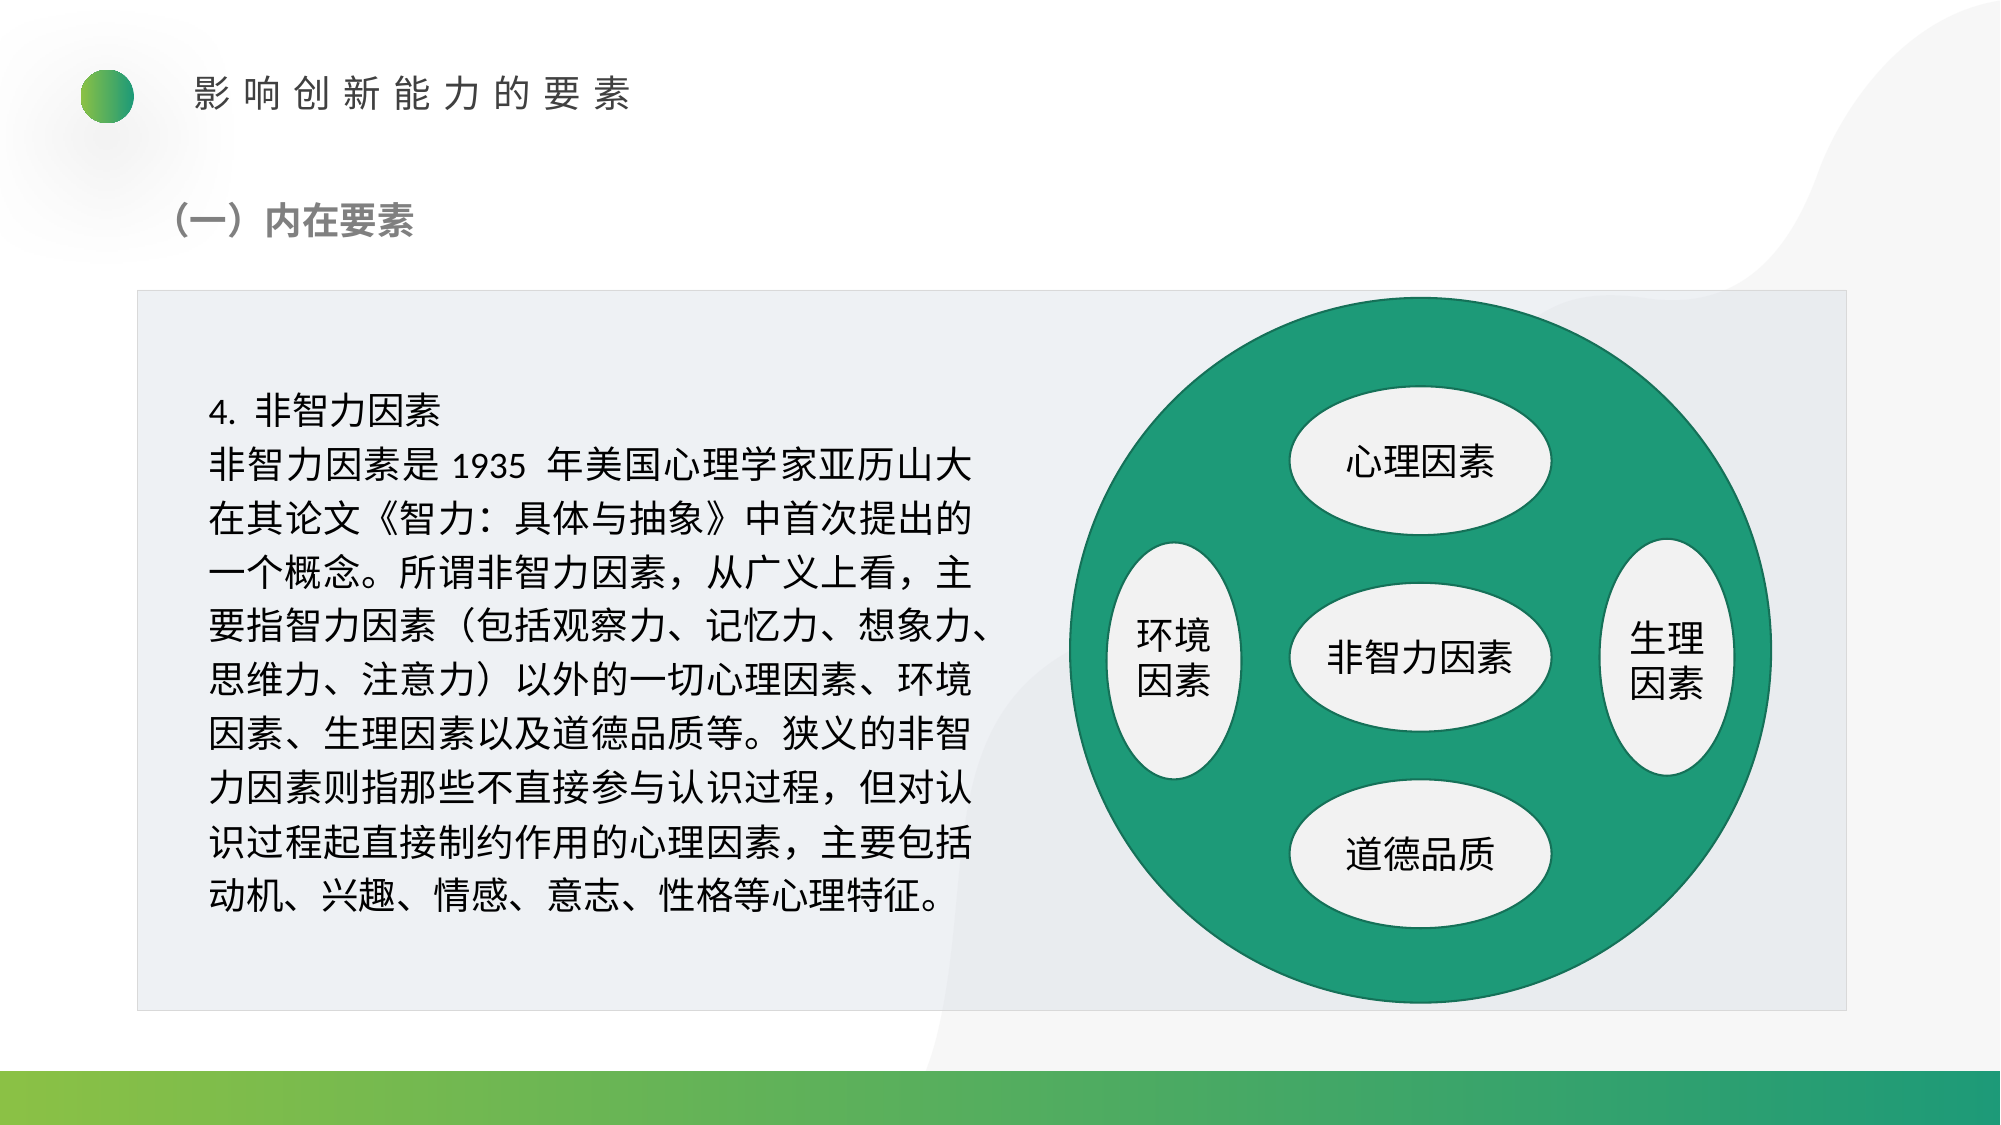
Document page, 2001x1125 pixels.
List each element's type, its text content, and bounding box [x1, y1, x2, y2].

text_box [1070, 297, 1772, 1003]
text_box 影响创新能力的要素 [178, 62, 923, 123]
text_box 4. 非智力因素 非智力因素是1935 年美国心理学家亚历山大在其论文《智力：具体与抽象》中首次提出的一个概念。所谓非智力因素，从广义上看，主要指智力因素（包括观察力、记忆力、想象力、思维力、注意力）以外的一切心理因素、环境因素、生理因素以及道德品质等。狭义的非智力因素则指那些不直接参与认识过程，但对认识过程起直接制约作用的心理因素，主要包括动机、兴趣、情感、意志、性格等心理特征。 [193, 370, 988, 925]
text_box [136, 289, 1847, 1012]
text_box （一）内在要素 [137, 189, 988, 250]
